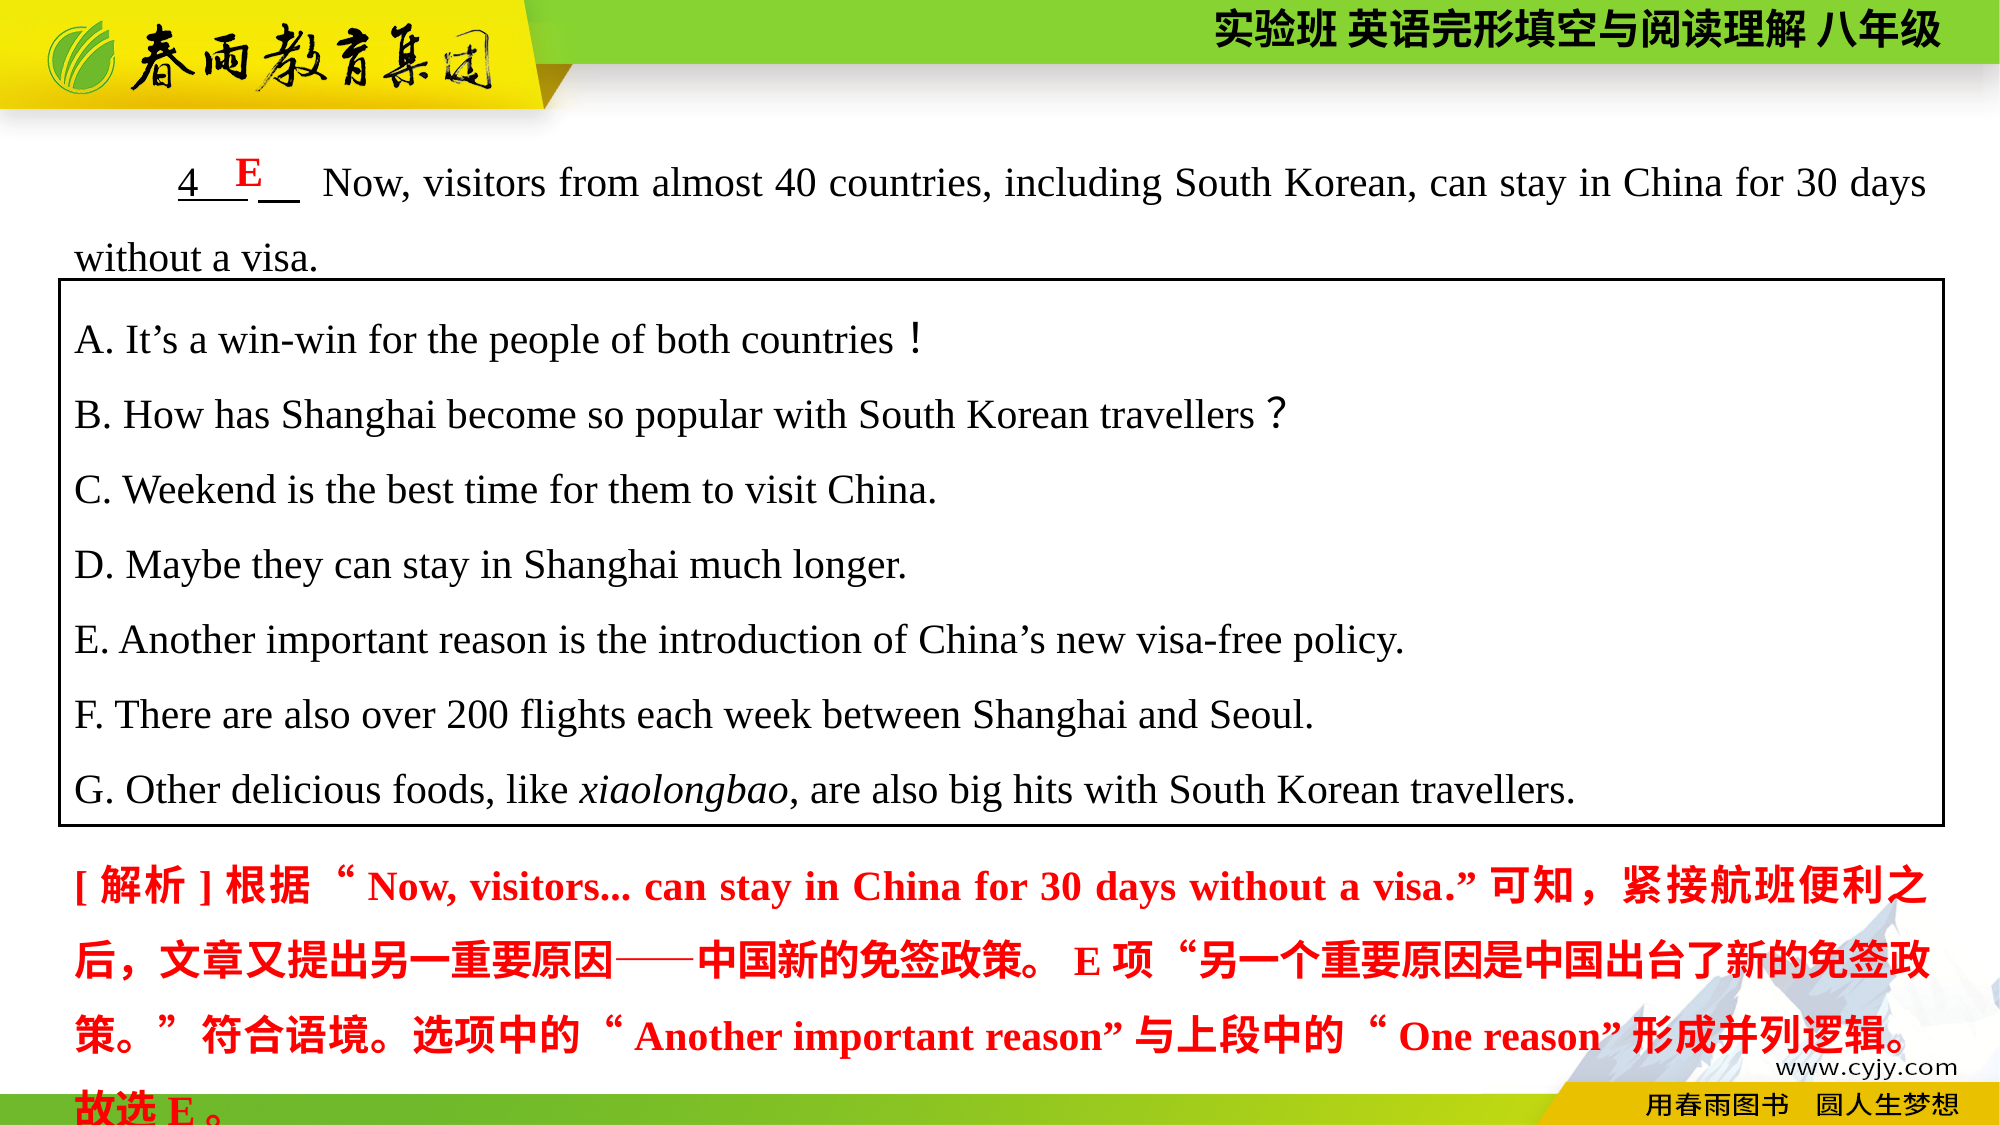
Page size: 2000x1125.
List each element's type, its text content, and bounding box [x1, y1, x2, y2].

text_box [58, 278, 1944, 826]
list 4 Now, visitors from almost 40 countries, including South Korean, can stay in China for 30 days without a visa. [59, 122, 1944, 278]
picture [0, 0, 2000, 1125]
text_box E [220, 137, 279, 202]
text_box [解析]根据“Now, visitors... can stay in China for 30 days without a visa.”可知，紧接航班便利之后，文章又提出另一重要原因——中国新的免签政策。E项“另一个重要原因是中国出台了新的免签政策。”符合语境。选项中的“Another important reason”与上段中的“One reason”形成并列逻辑。故选E。 [59, 835, 1944, 1125]
